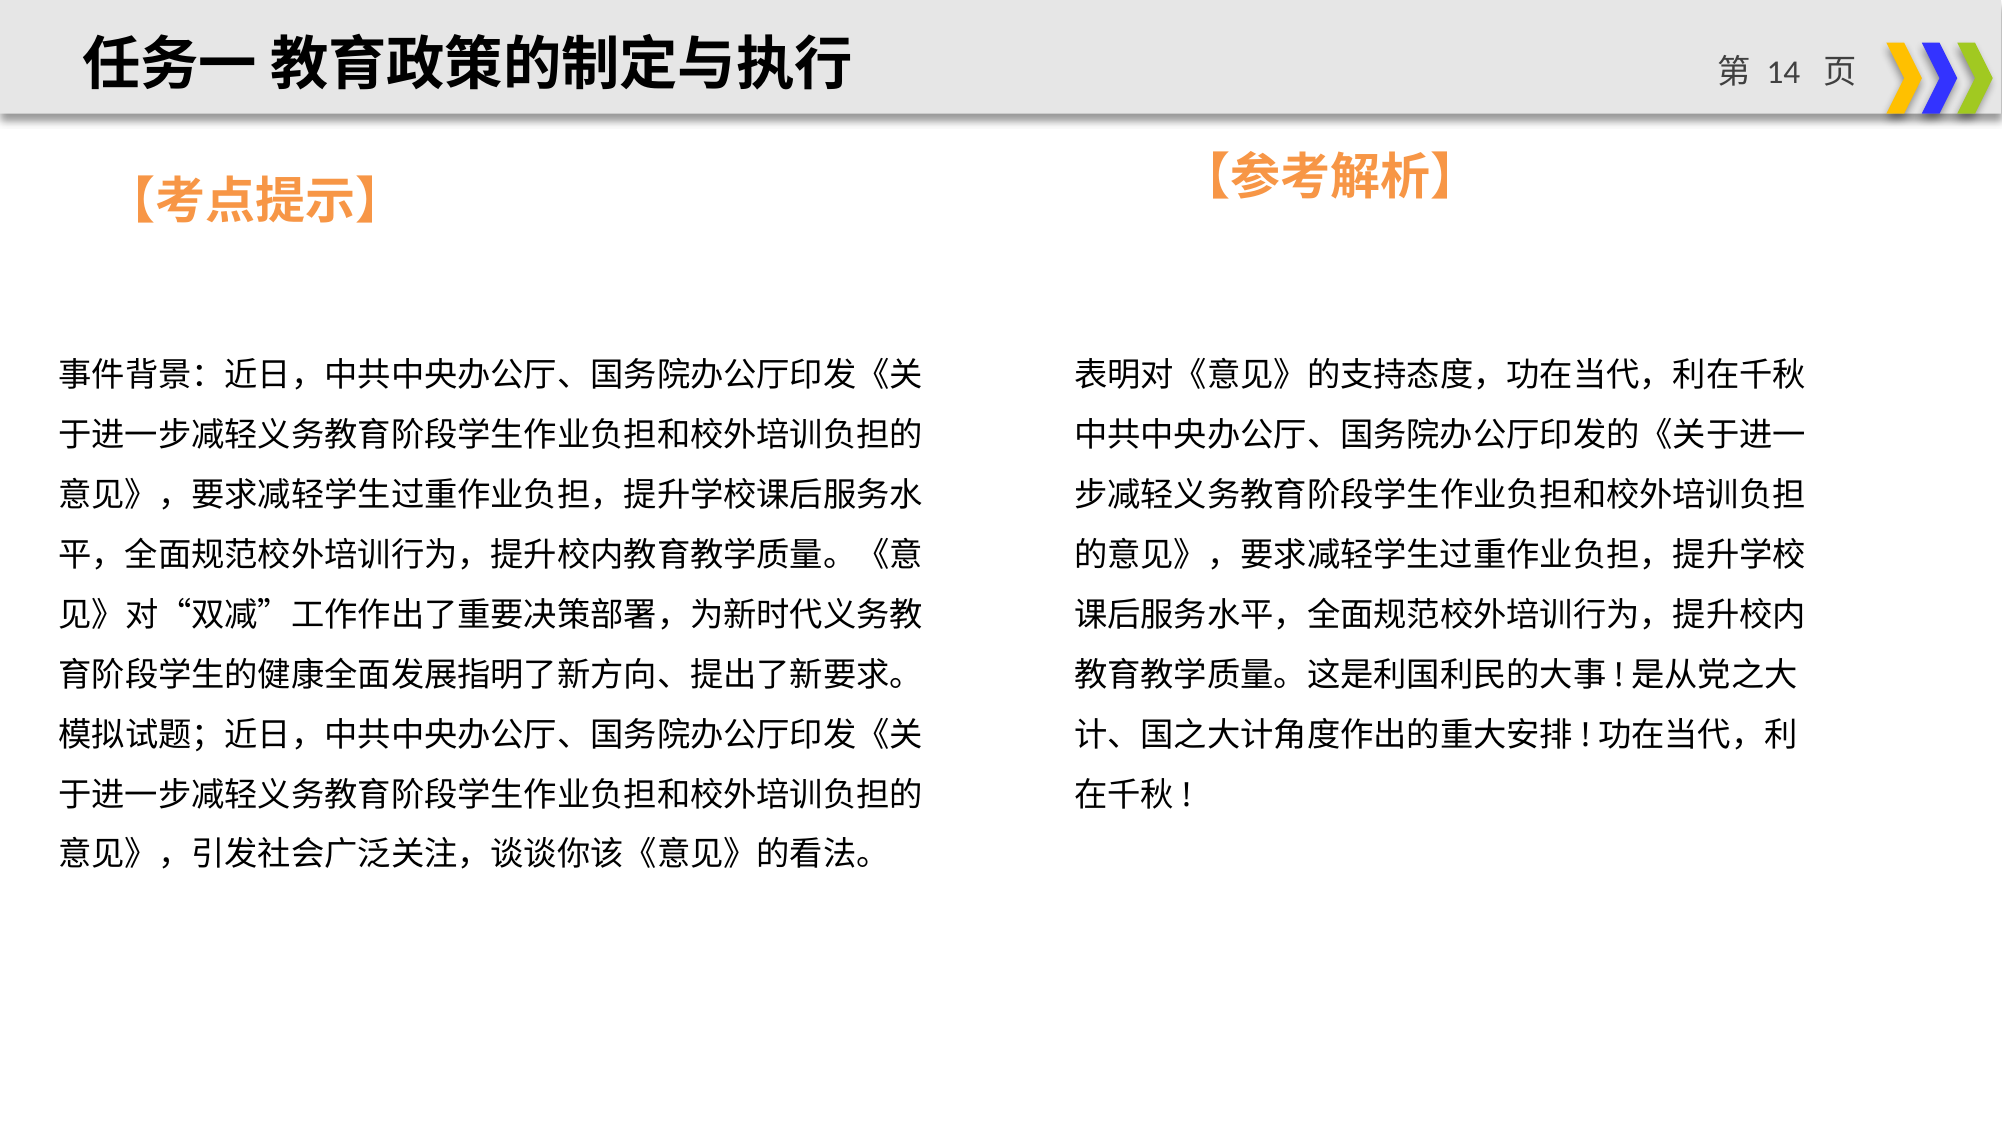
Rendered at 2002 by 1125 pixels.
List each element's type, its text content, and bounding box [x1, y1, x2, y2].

text_box 【考点提示】 [90, 160, 806, 236]
text_box 事件背景：近日，中共中央办公厅、国务院办公厅印发《关于进一步减轻义务教育阶段学生作业负担和校外培训负担的意见》，要求减轻学生过重作业负担，提升学校课后服务水平，全面规范校外培训行为，提升校内教育教学质量。《意见》对“双减”工作作出了重要决策部署，为新时代义务教育阶段学生的健康全面发展指明了新方向、提出了新要求。 模拟试题；近日，中共中央办公厅、国务院办公厅印发《关于进一步减轻义务教育阶段学生作业负担和校外培训负担的意见》，引发社会广泛关注，谈谈你该《意见》的看法。 [43, 326, 940, 880]
text_box 表明对《意见》的支持态度，功在当代，利在千秋 中共中央办公厅、国务院办公厅印发的《关于进一步减轻义务教育阶段学生作业负担和校外培训负担的意见》，要求减轻学生过重作业负担，提升学校课后服务水平，全面规范校外培训行为，提升校内教育教学质量。这是利国利民的大事!是从党之大计、国之大计角度作出的重大安排!功在当代，利在千秋! [1059, 326, 1824, 820]
text_box 任务一 教育政策的制定与执行 [67, 19, 1008, 104]
text_box 【参考解析】 [1165, 137, 1881, 212]
